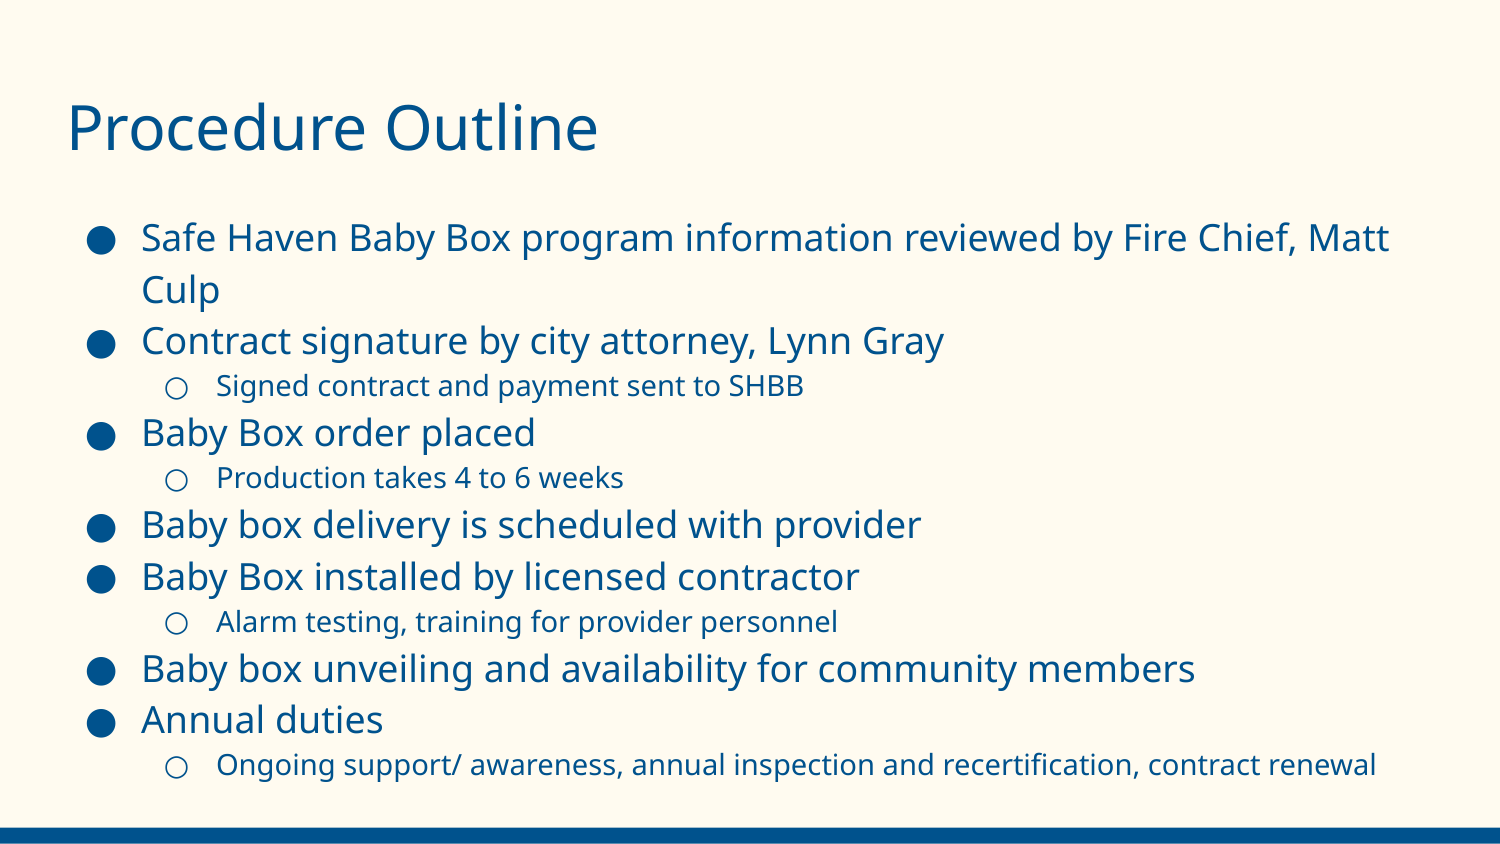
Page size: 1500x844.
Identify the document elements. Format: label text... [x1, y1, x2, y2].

title Procedure Outline [51, 72, 1449, 174]
list Safe Haven Baby Box program information reviewed by Fire Chief, Matt Culp Contract signature by city attorney, Lynn Gray Signed contract and payment sent to SHBB Baby Box order placed Production takes 4 to 6 weeks Baby box delivery is scheduled with provider Baby Box installed by licensed contractor Alarm testing, training for provider personnel Baby box unveiling and availability for community members Annual duties Ongoing support/ awareness, annual inspection and recertification, contract renewal [51, 192, 1449, 750]
